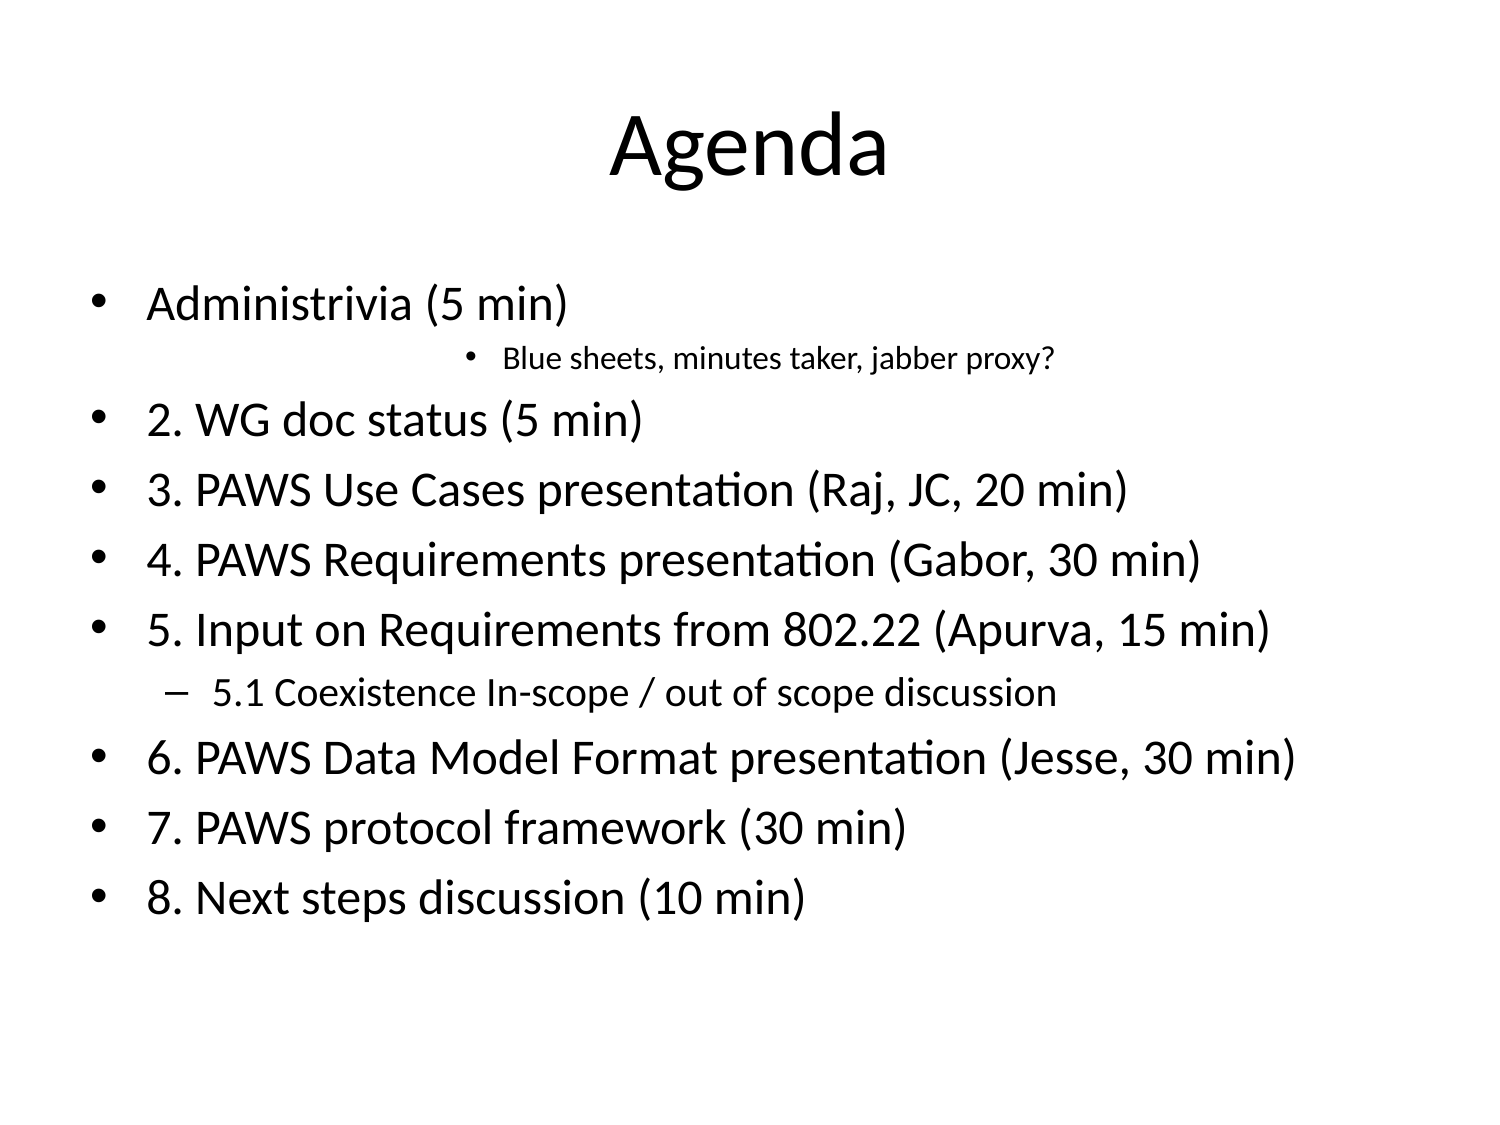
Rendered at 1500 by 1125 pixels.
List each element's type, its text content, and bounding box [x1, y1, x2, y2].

list Administrivia (5 min) Blue sheets, minutes taker, jabber proxy? 2. WG doc status (5 min) 3. PAWS Use Cases presentation (Raj, JC, 20 min) 4. PAWS Requirements presentation (Gabor, 30 min) 5. Input on Requirements from 802.22 (Apurva, 15 min) 5.1 Coexistence In-scope / out of scope discussion 6. PAWS Data Model Format presentation (Jesse, 30 min) 7. PAWS protocol framework (30 min) 8. Next steps discussion (10 min) [75, 262, 1425, 1005]
title Agenda [75, 45, 1425, 233]
